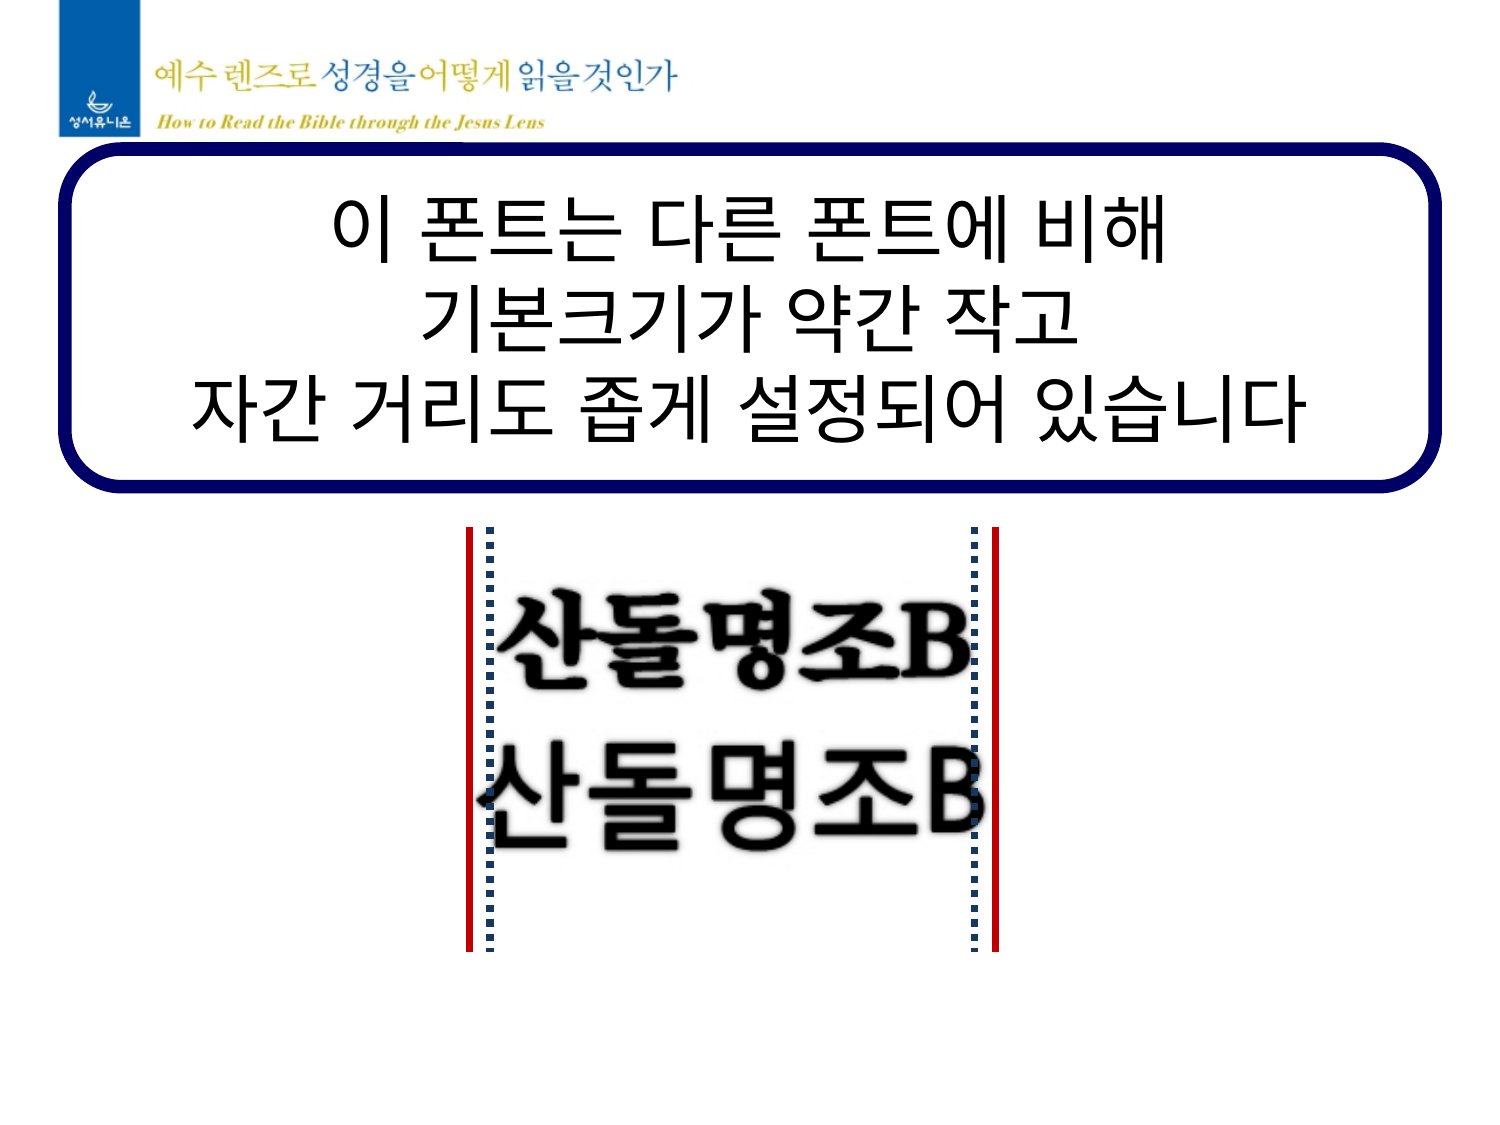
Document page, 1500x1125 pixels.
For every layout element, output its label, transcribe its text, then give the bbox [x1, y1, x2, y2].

picture [0, 0, 1500, 1056]
text_box 이 폰트는 다른 폰트에 비해 기본크기가 약간 작고 자간 거리도 좁게 설정되어 있습니다 [62, 146, 1438, 489]
